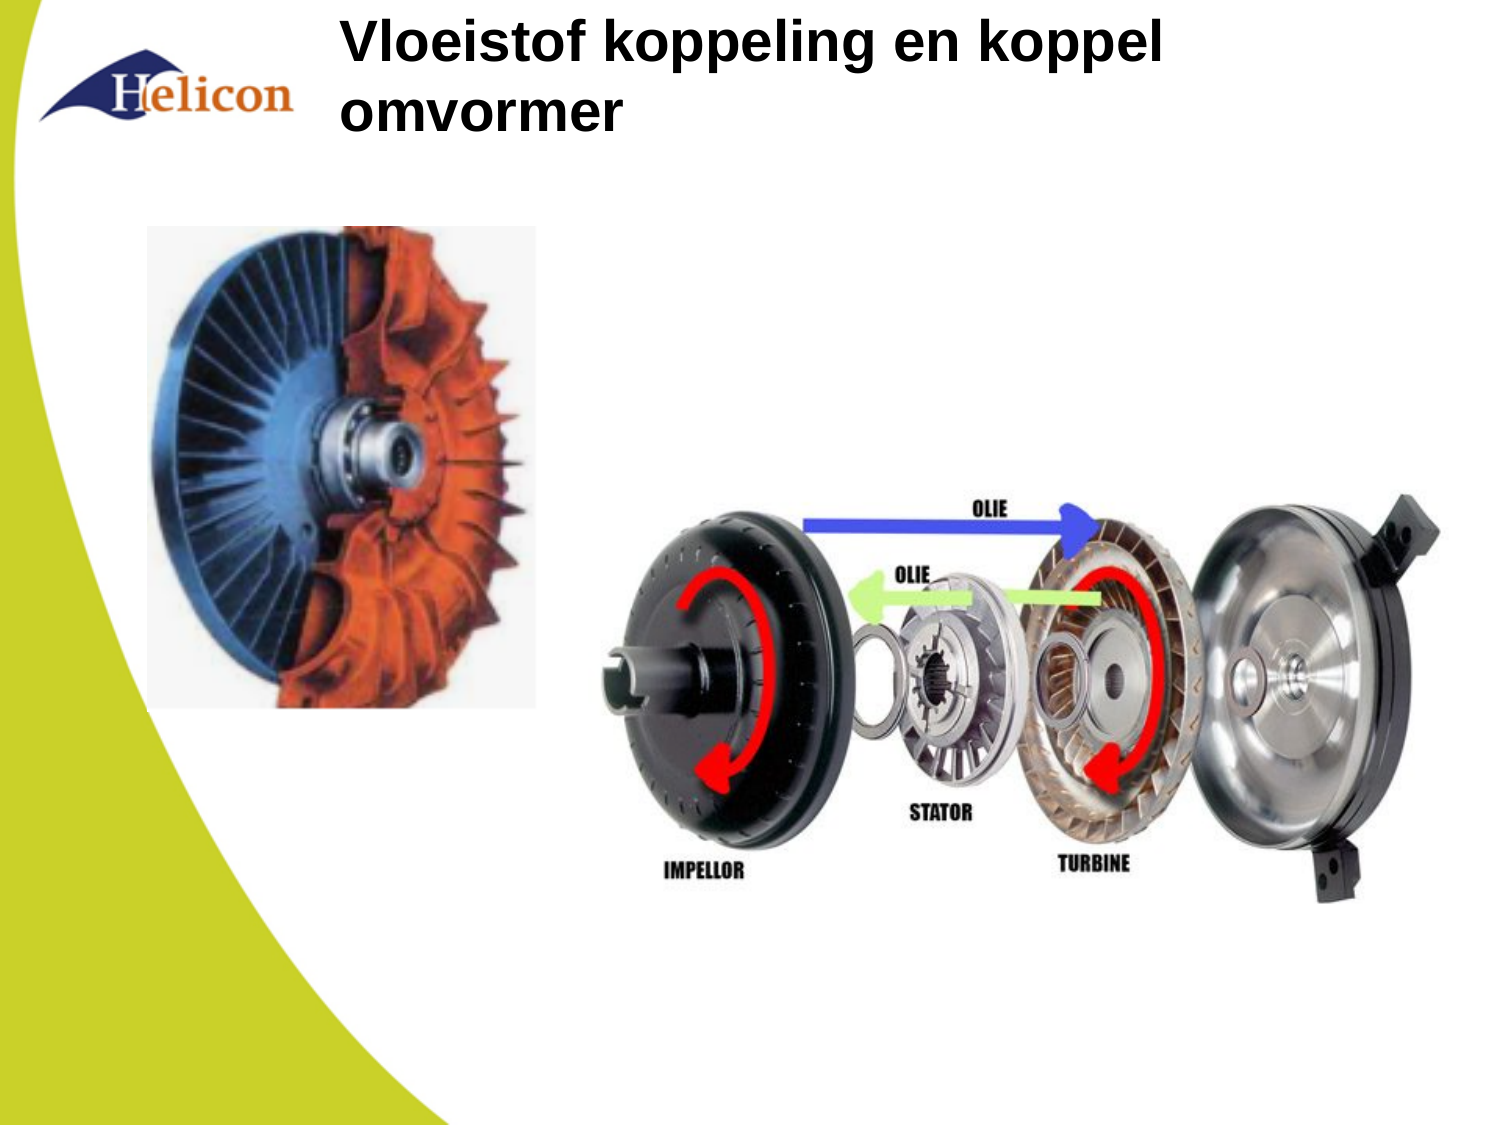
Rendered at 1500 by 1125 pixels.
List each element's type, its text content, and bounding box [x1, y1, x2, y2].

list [147, 225, 550, 712]
title Vloeistof koppeling en koppel omvormer [324, 54, 1415, 161]
picture [0, 0, 1500, 1125]
